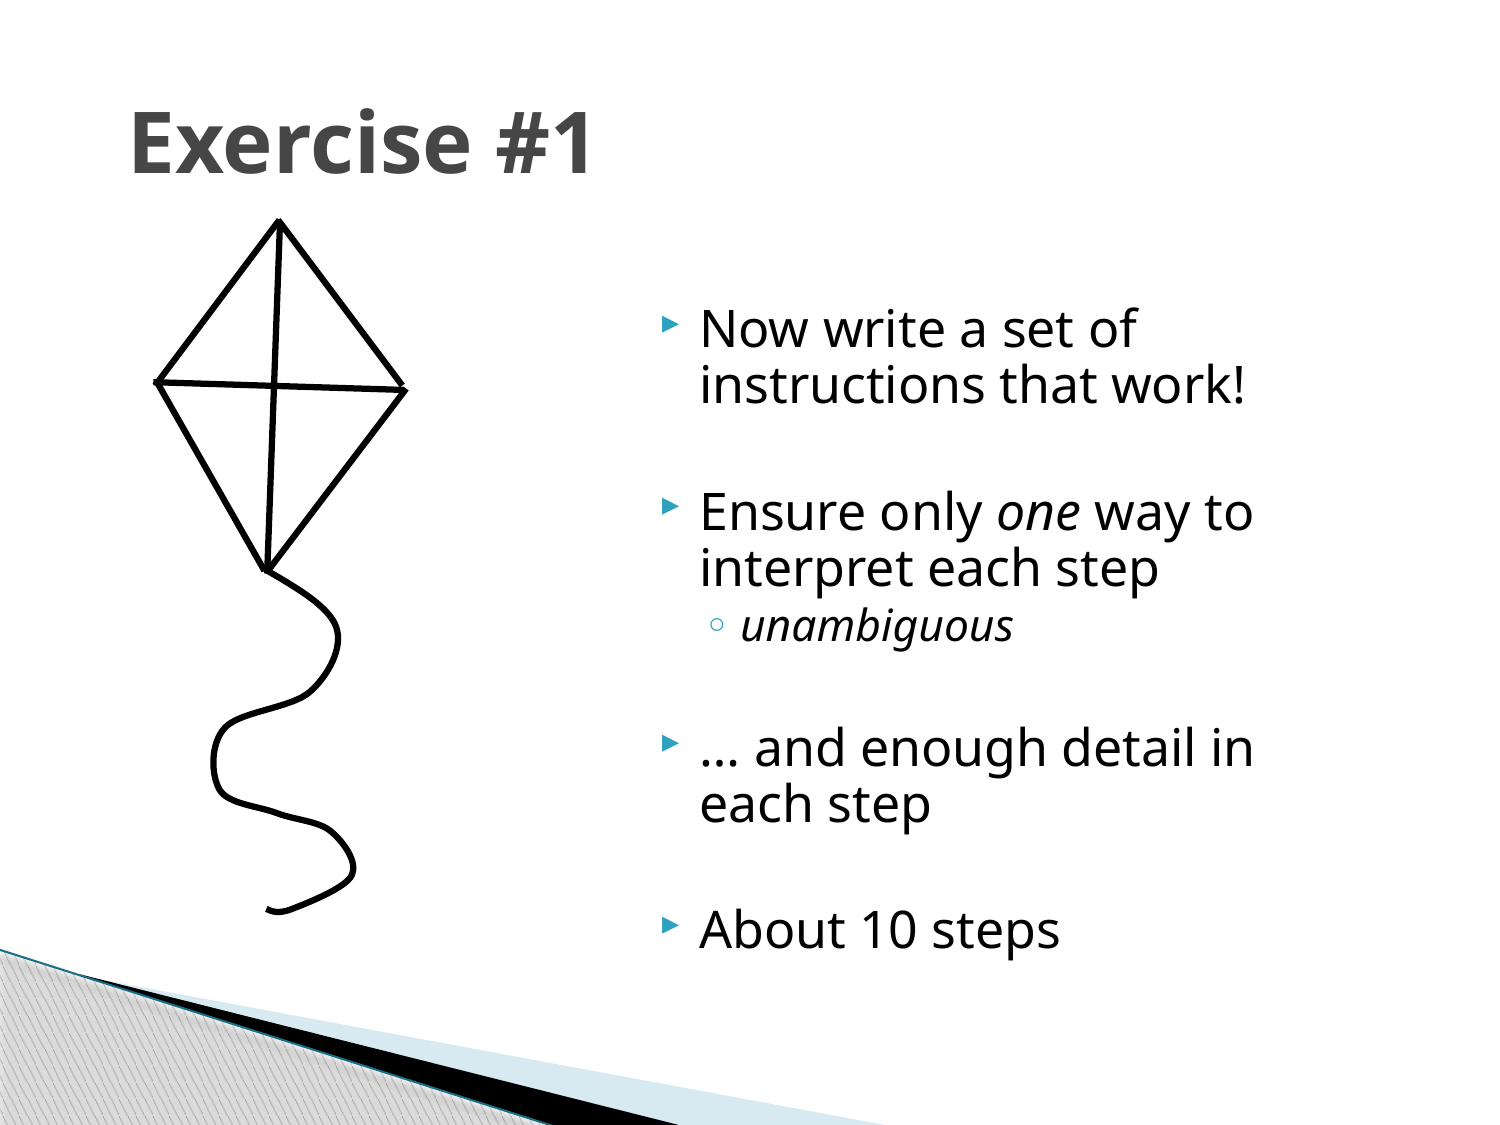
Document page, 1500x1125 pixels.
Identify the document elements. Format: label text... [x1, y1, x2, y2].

list Now write a set of instructions that work! Ensure only one way to interpret each step unambiguous … and enough detail in each step About 10 steps [627, 295, 1388, 971]
title Exercise #1 [112, 45, 1388, 233]
text_box [213, 570, 354, 912]
